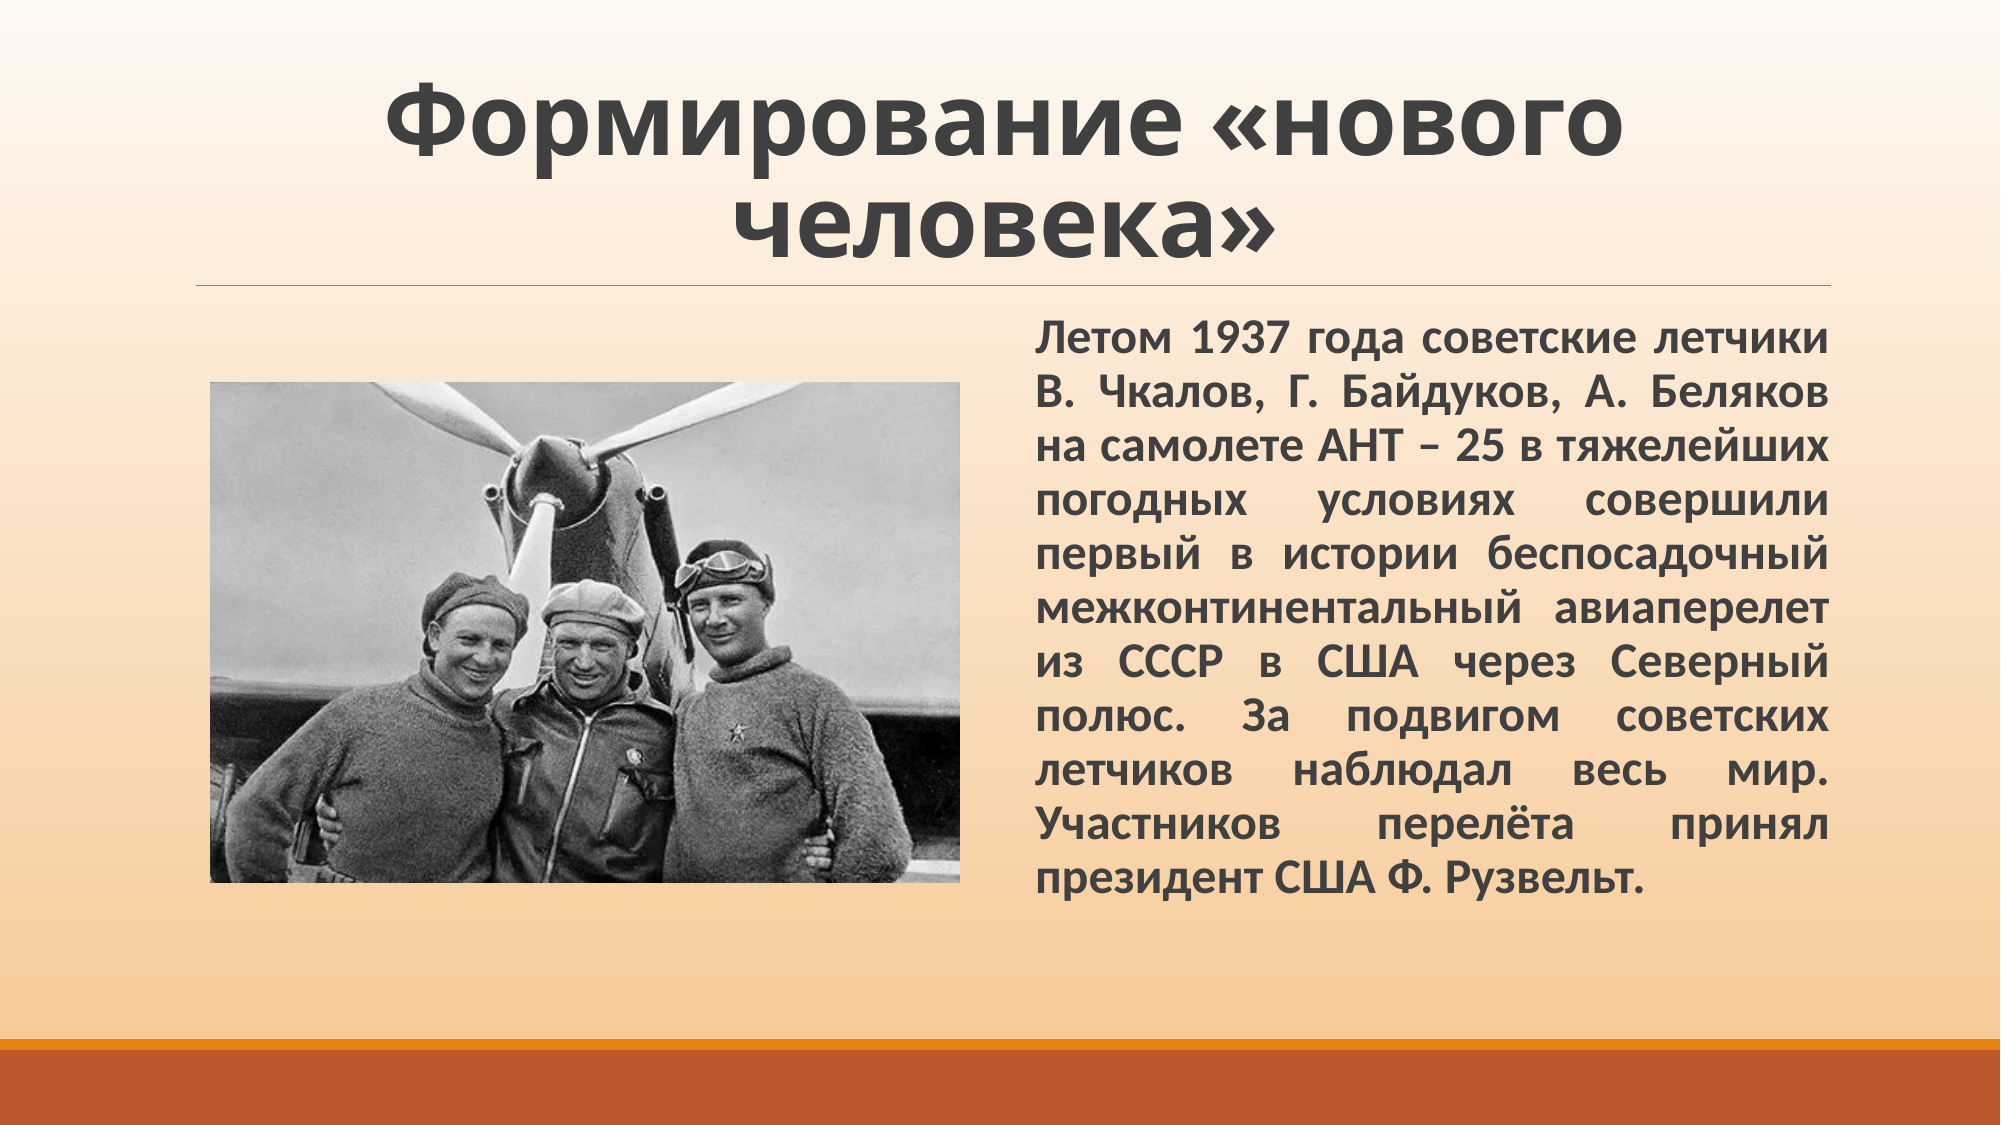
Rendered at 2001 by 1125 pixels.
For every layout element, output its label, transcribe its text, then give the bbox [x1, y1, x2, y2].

list Летом 1937 года советские летчики В. Чкалов, Г. Байдуков, А. Беляков на самолете АНТ – 25 в тяжелейших погодных условиях совершили первый в истории беспосадочный межконтинентальный авиаперелет из СССР в США через Северный полюс. За подвигом советских летчиков наблюдал весь мир. Участников перелёта принял президент США Ф. Рузвельт. [1020, 302, 1830, 963]
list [209, 382, 961, 884]
title Формирование «нового человека» [180, 47, 1830, 285]
